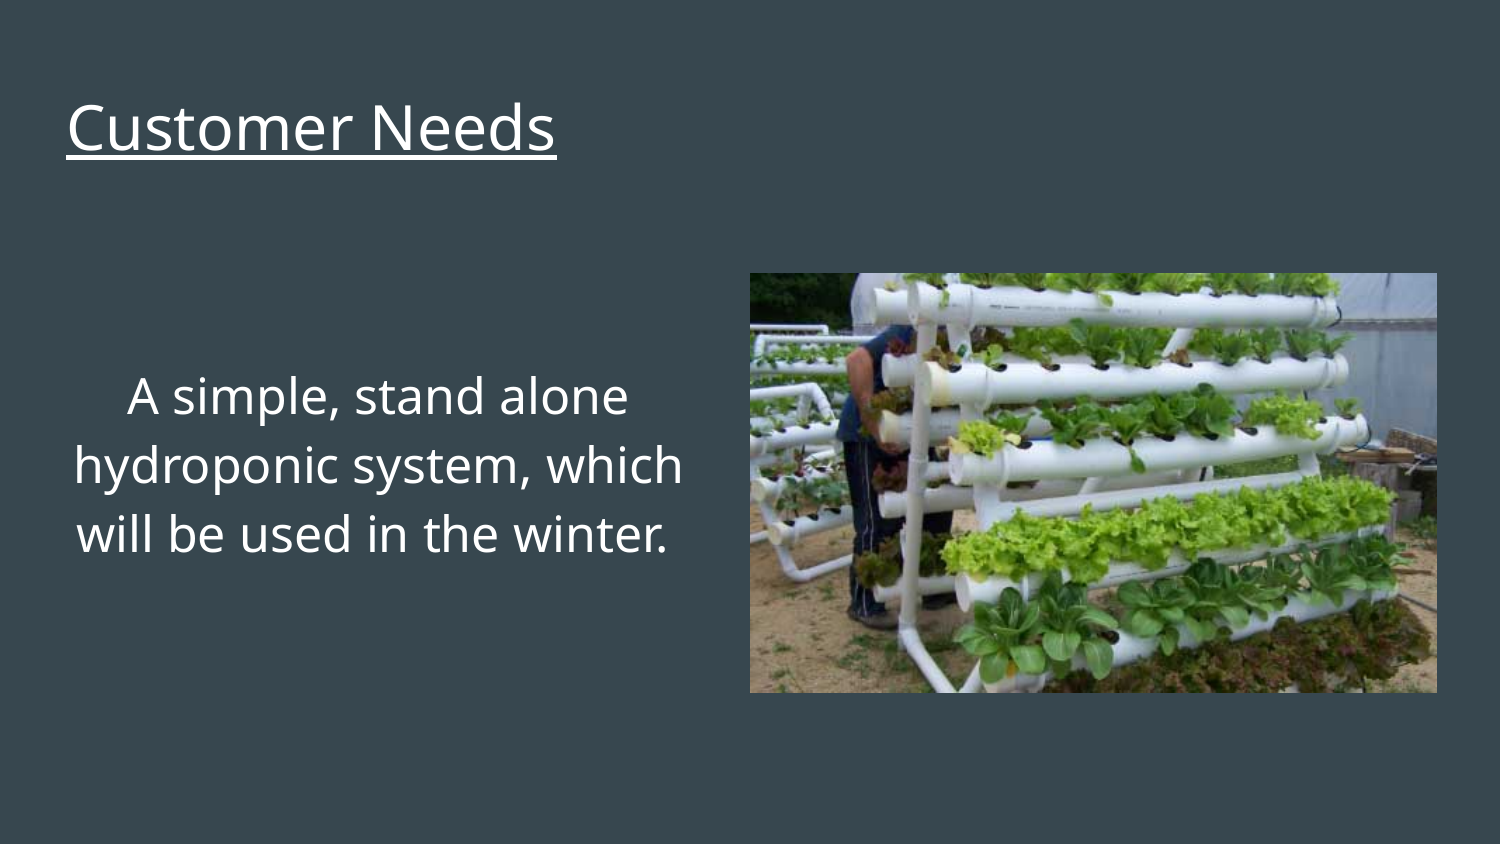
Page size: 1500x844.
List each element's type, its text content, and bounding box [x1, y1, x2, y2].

title Customer Needs [51, 72, 1449, 167]
picture [749, 273, 1438, 693]
list A simple, stand alone hydroponic system, which will be used in the winter. [51, 340, 708, 750]
